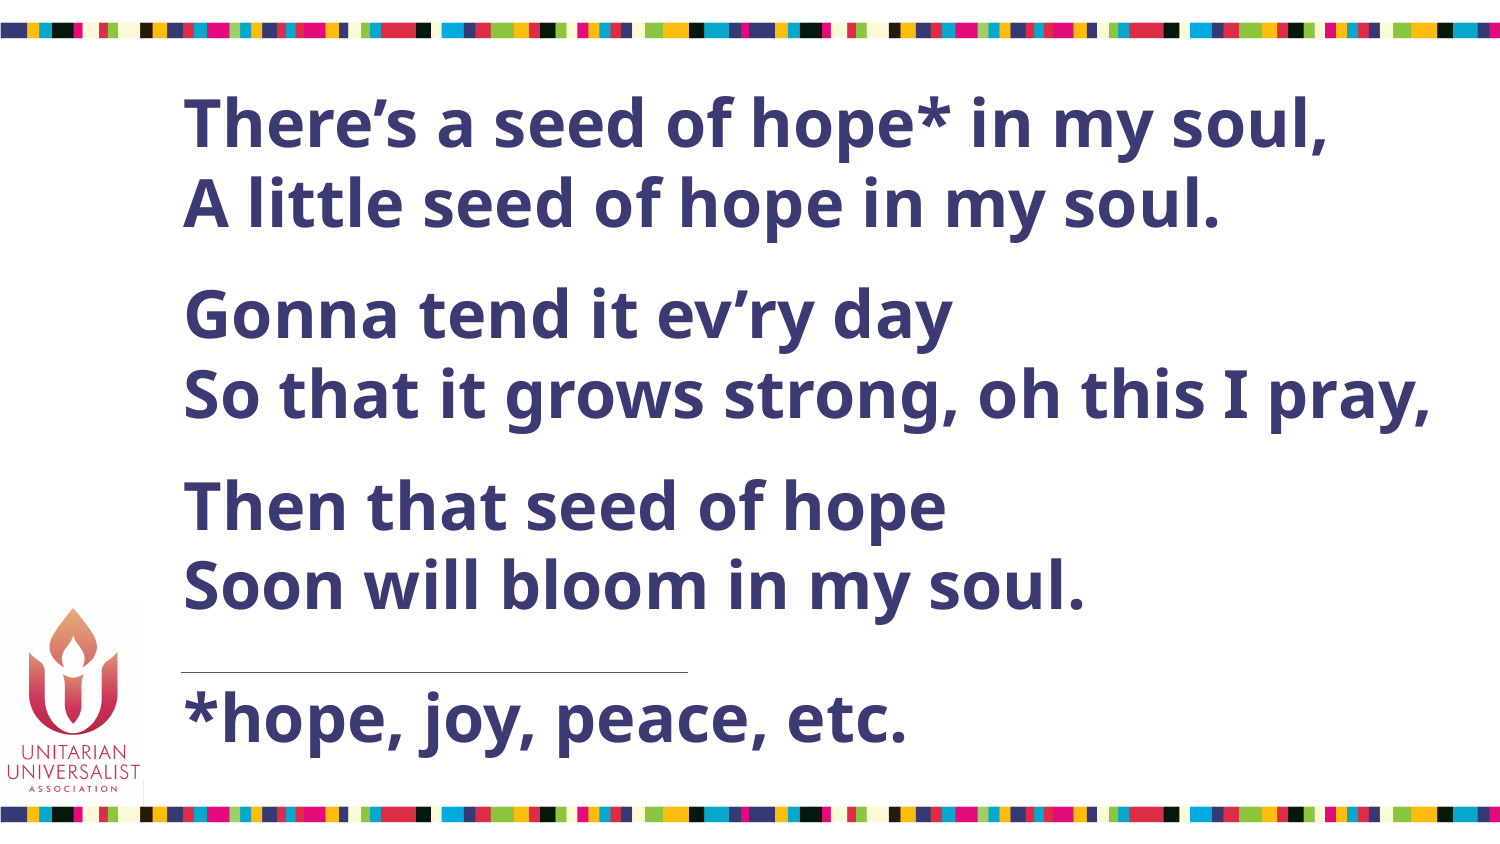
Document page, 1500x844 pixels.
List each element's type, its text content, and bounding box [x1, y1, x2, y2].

picture [0, 22, 1500, 40]
picture [0, 600, 1500, 824]
text_box There’s a seed of hope* in my soul, A little seed of hope in my soul. Gonna tend it ev’ry day So that it grows strong, oh this I pray, Then that seed of hope Soon will bloom in my soul. *hope, joy, peace, etc. [168, 66, 1496, 771]
